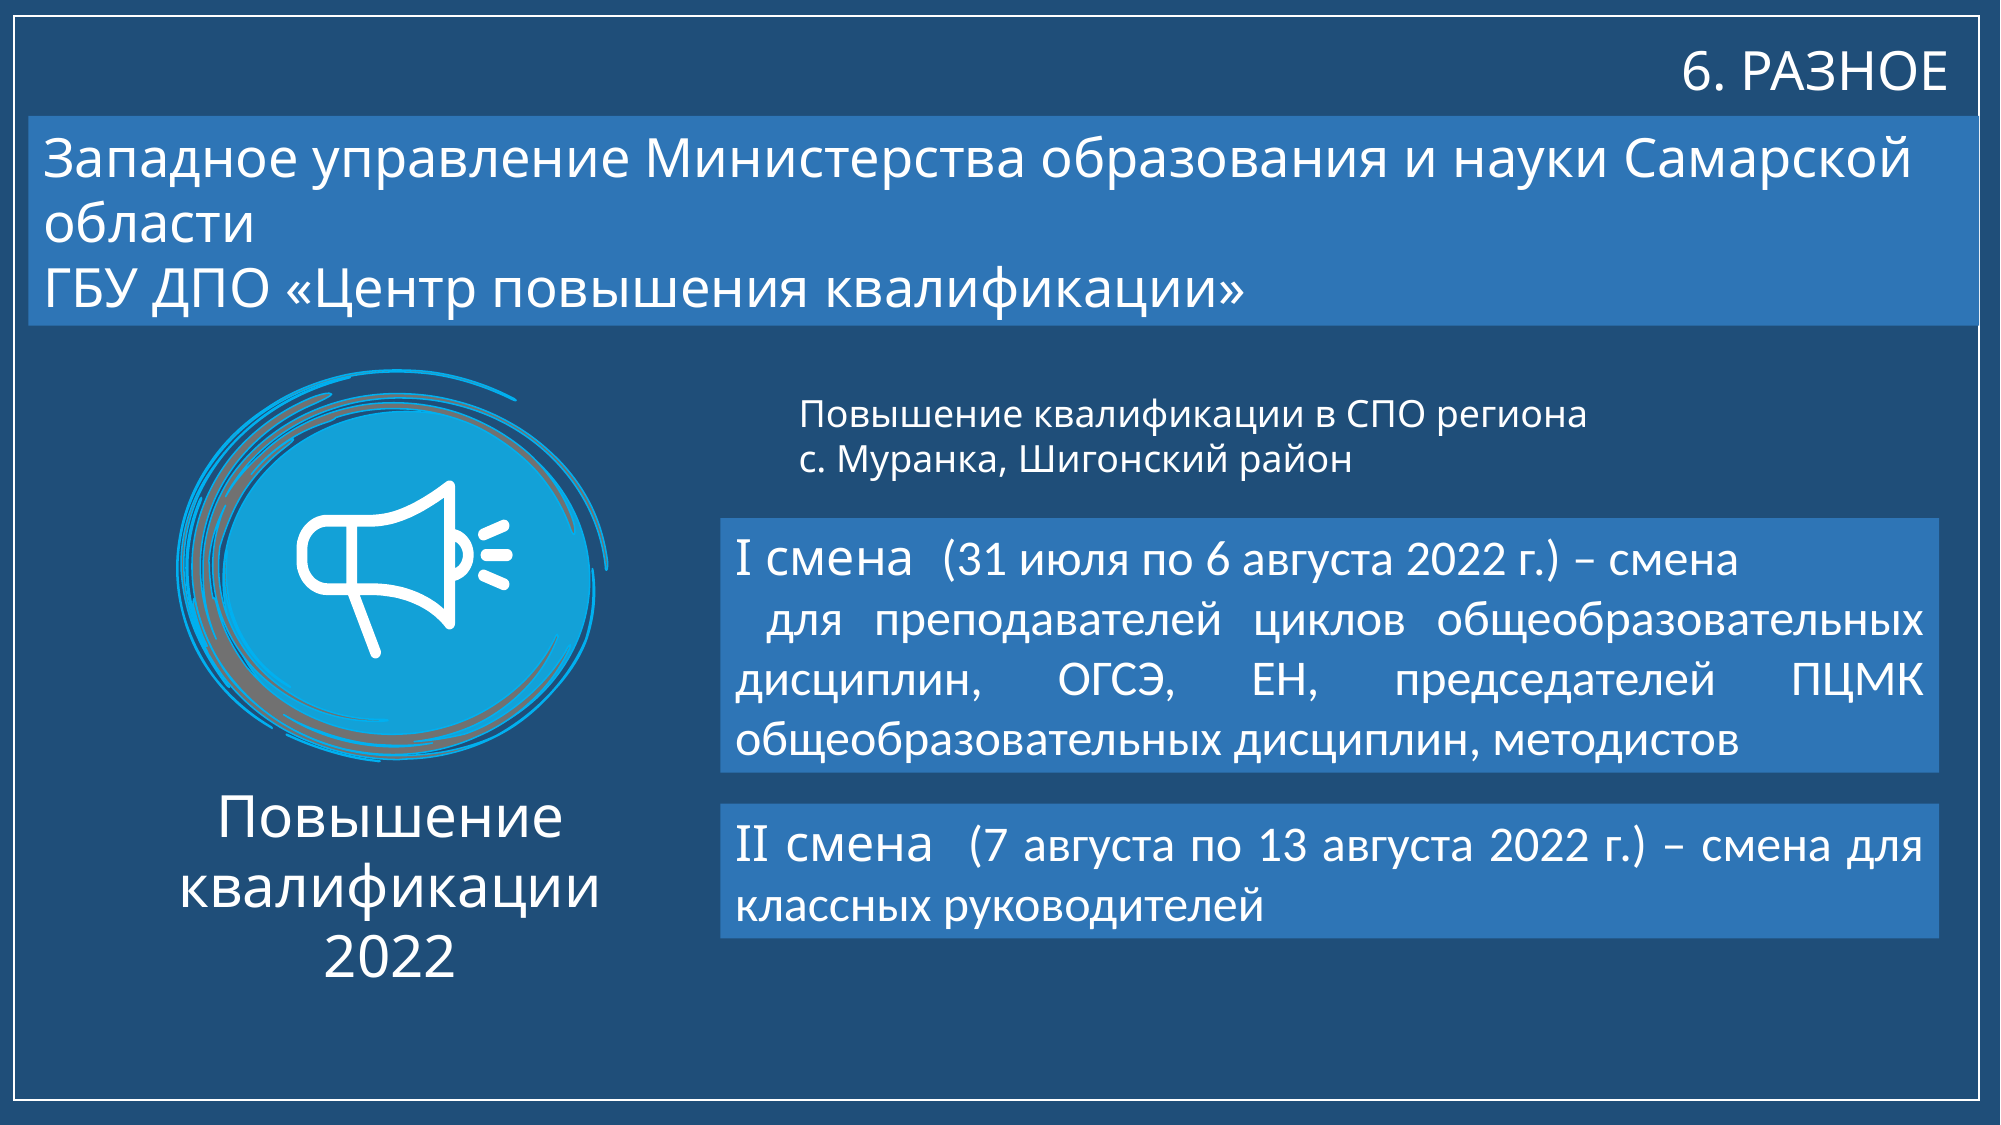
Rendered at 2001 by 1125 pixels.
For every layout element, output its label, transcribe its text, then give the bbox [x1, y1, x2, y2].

text_box [13, 15, 1980, 1101]
text_box Западное управление Министерства образования и науки Самарской области ГБУ ДПО «Центр повышения квалификации» [28, 115, 1980, 326]
text_box Повышение квалификации в СПО региона с. Муранка, Шигонский район [783, 382, 1604, 488]
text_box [296, 480, 513, 659]
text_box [175, 369, 609, 762]
text_box Повышение квалификации 2022 [163, 771, 617, 997]
text_box I смена (31 июля по 6 августа 2022 г.) – смена для преподавателей циклов общеобразовательных дисциплин, ОГСЭ, ЕН, председателей ПЦМК общеобразовательных дисциплин, методистов [720, 518, 1940, 773]
text_box II смена (7 августа по 13 августа 2022 г.) – смена для классных руководителей [720, 803, 1940, 939]
